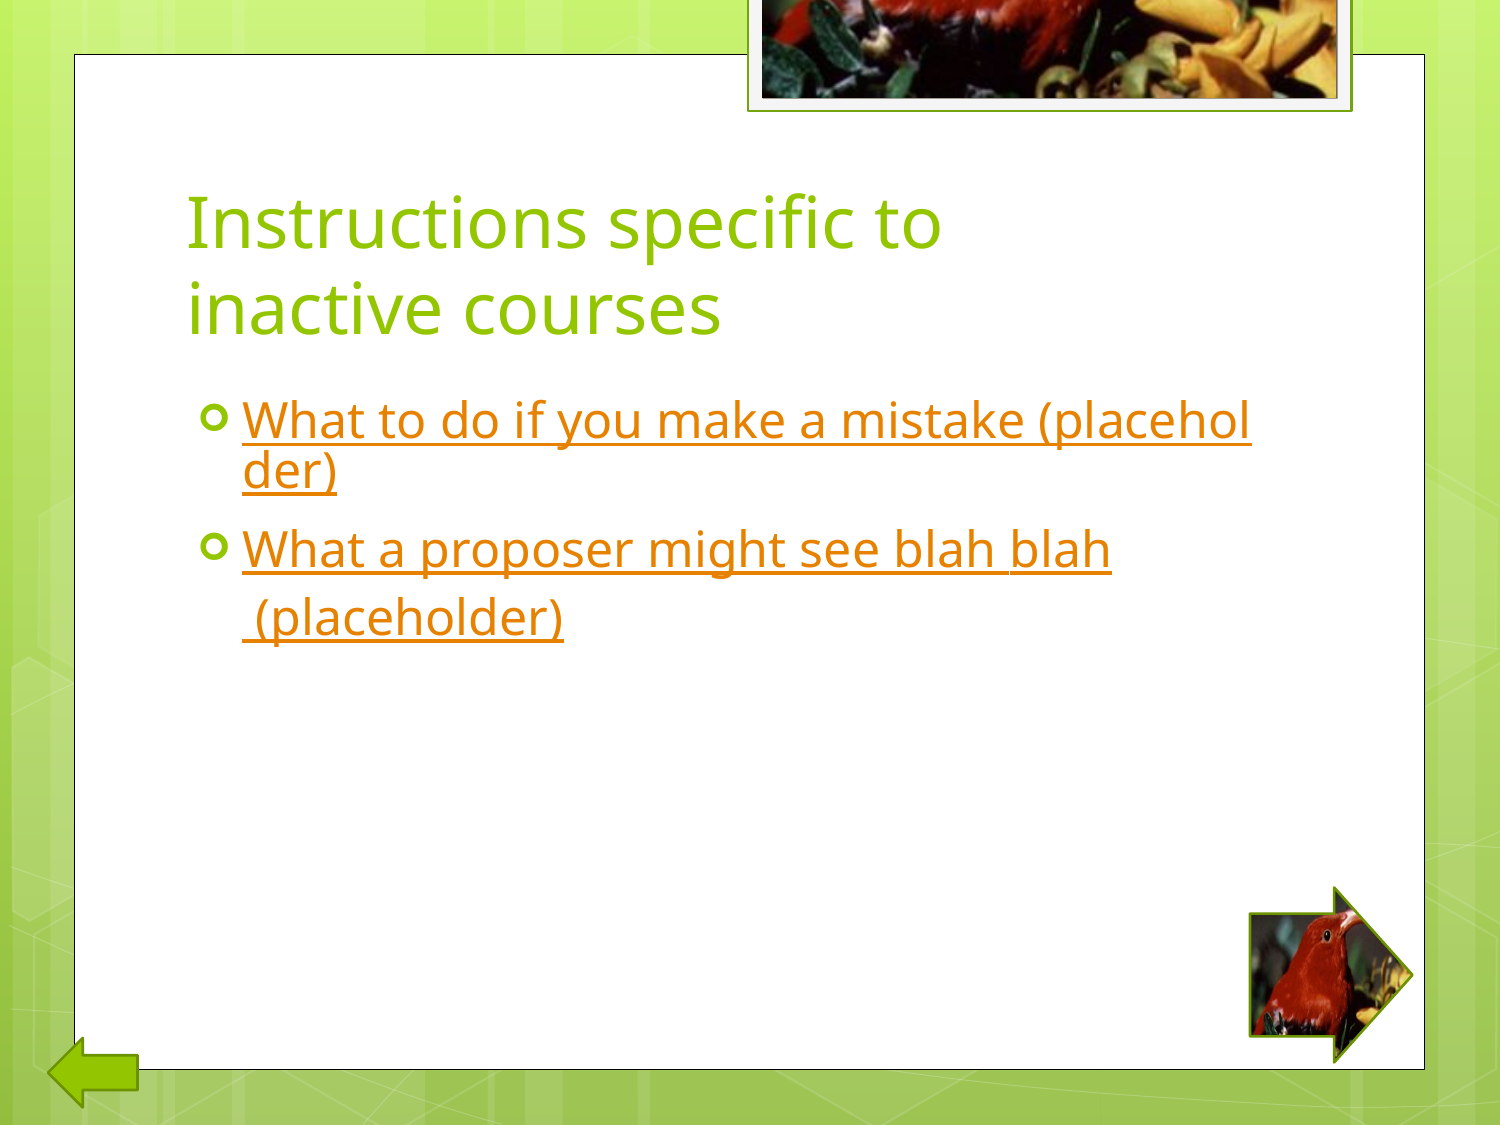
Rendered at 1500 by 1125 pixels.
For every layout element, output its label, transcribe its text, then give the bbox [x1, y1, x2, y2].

picture [762, 0, 1336, 99]
list What to do if you make a mistake (placeholder) What a proposer might see blah blah (placeholder) [171, 381, 1283, 957]
title Instructions specific to inactive courses [171, 168, 1324, 357]
text_box [1248, 886, 1414, 1064]
text_box [47, 1036, 139, 1109]
